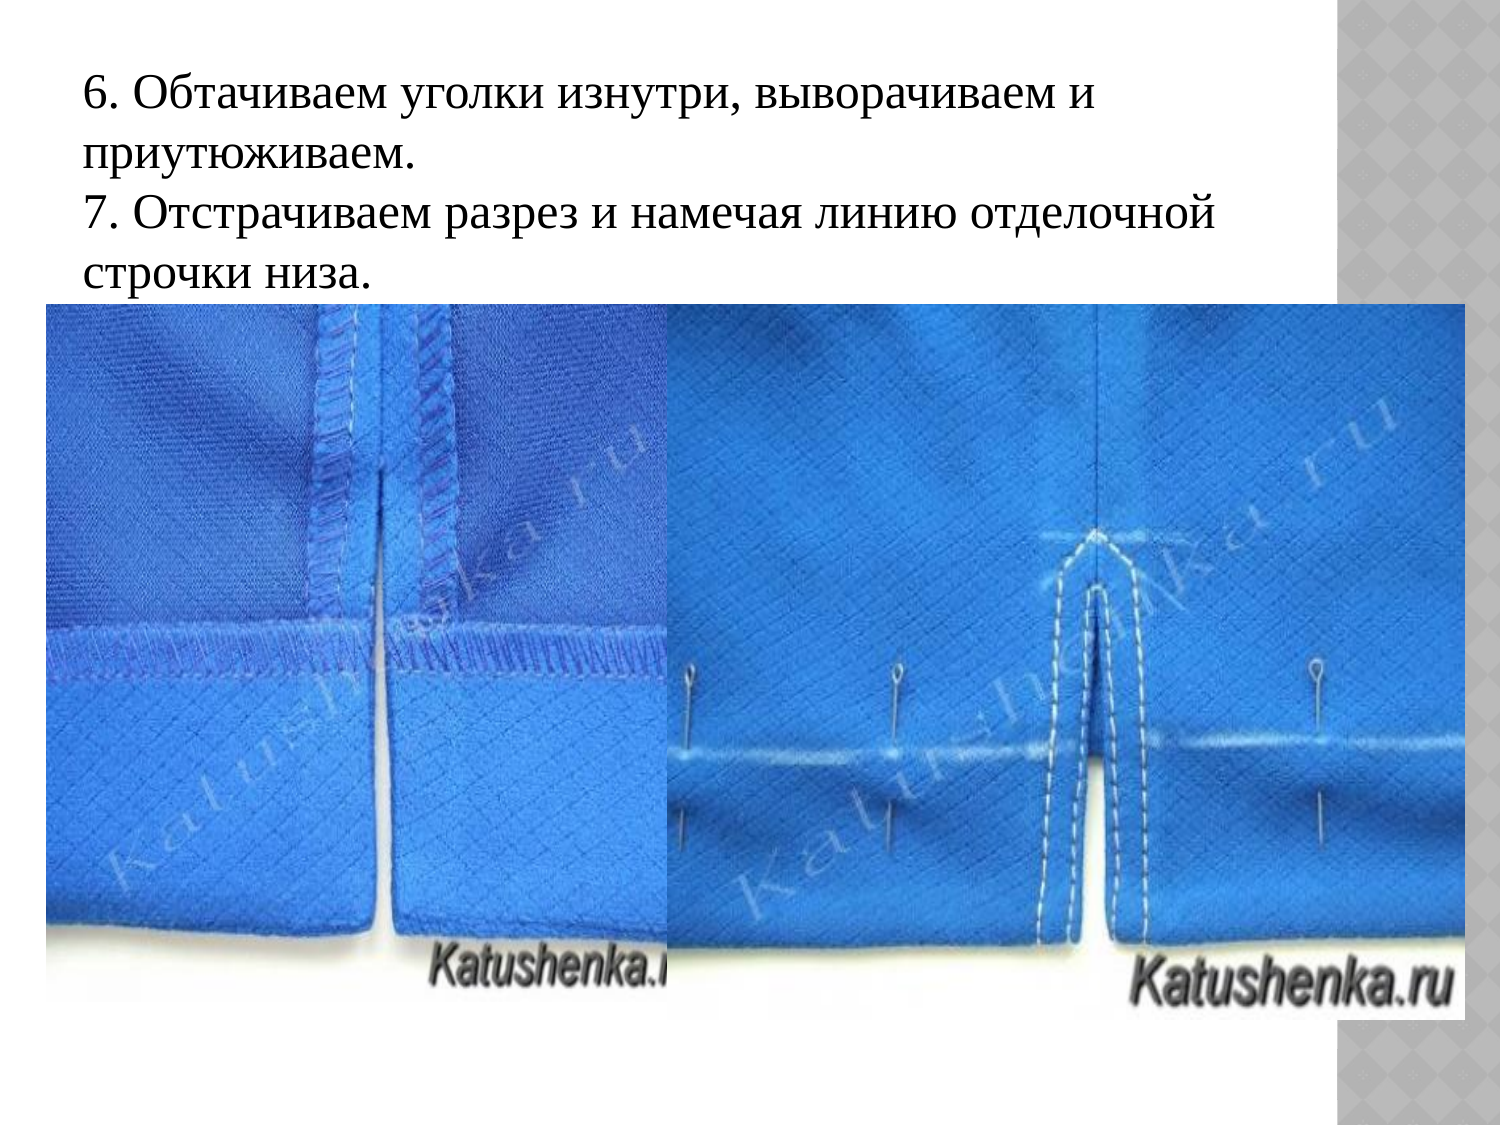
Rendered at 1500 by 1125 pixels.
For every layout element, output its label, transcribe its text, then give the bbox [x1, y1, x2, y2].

picture [667, 304, 1466, 1020]
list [46, 304, 664, 1002]
list 6. Обтачиваем уголки изнутри, выворачиваем и приутюживаем. 7. Отстрачиваем разрез и намечая линию отделочной строчки низа. [75, 58, 1289, 302]
